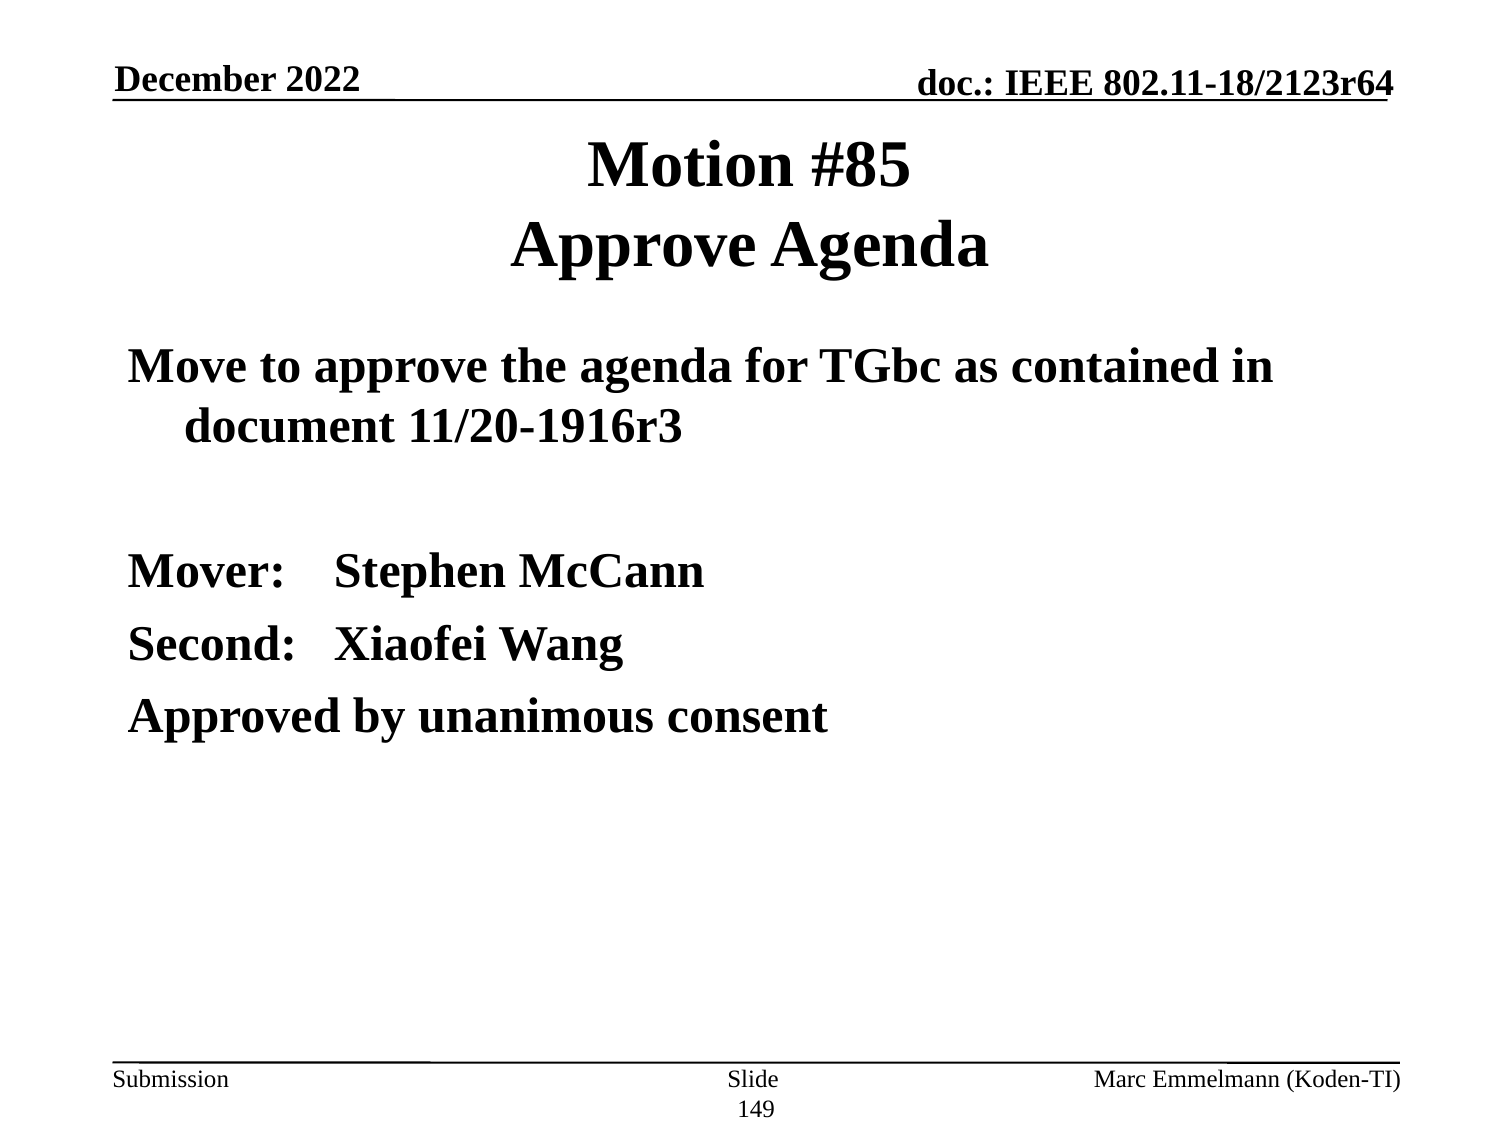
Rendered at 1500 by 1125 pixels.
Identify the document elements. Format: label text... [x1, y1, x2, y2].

slide_number Slide 149 [712, 1061, 800, 1123]
title Motion #85 Approve Agenda [112, 112, 1388, 288]
footer Marc Emmelmann (Koden-TI) [878, 1061, 1402, 1093]
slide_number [114, 54, 423, 100]
list Move to approve the agenda for TGbc as contained in document 11/20-1916r3 Mover: Stephen McCann Second: Xiaofei Wang Approved by unanimous consent [112, 324, 1388, 1000]
